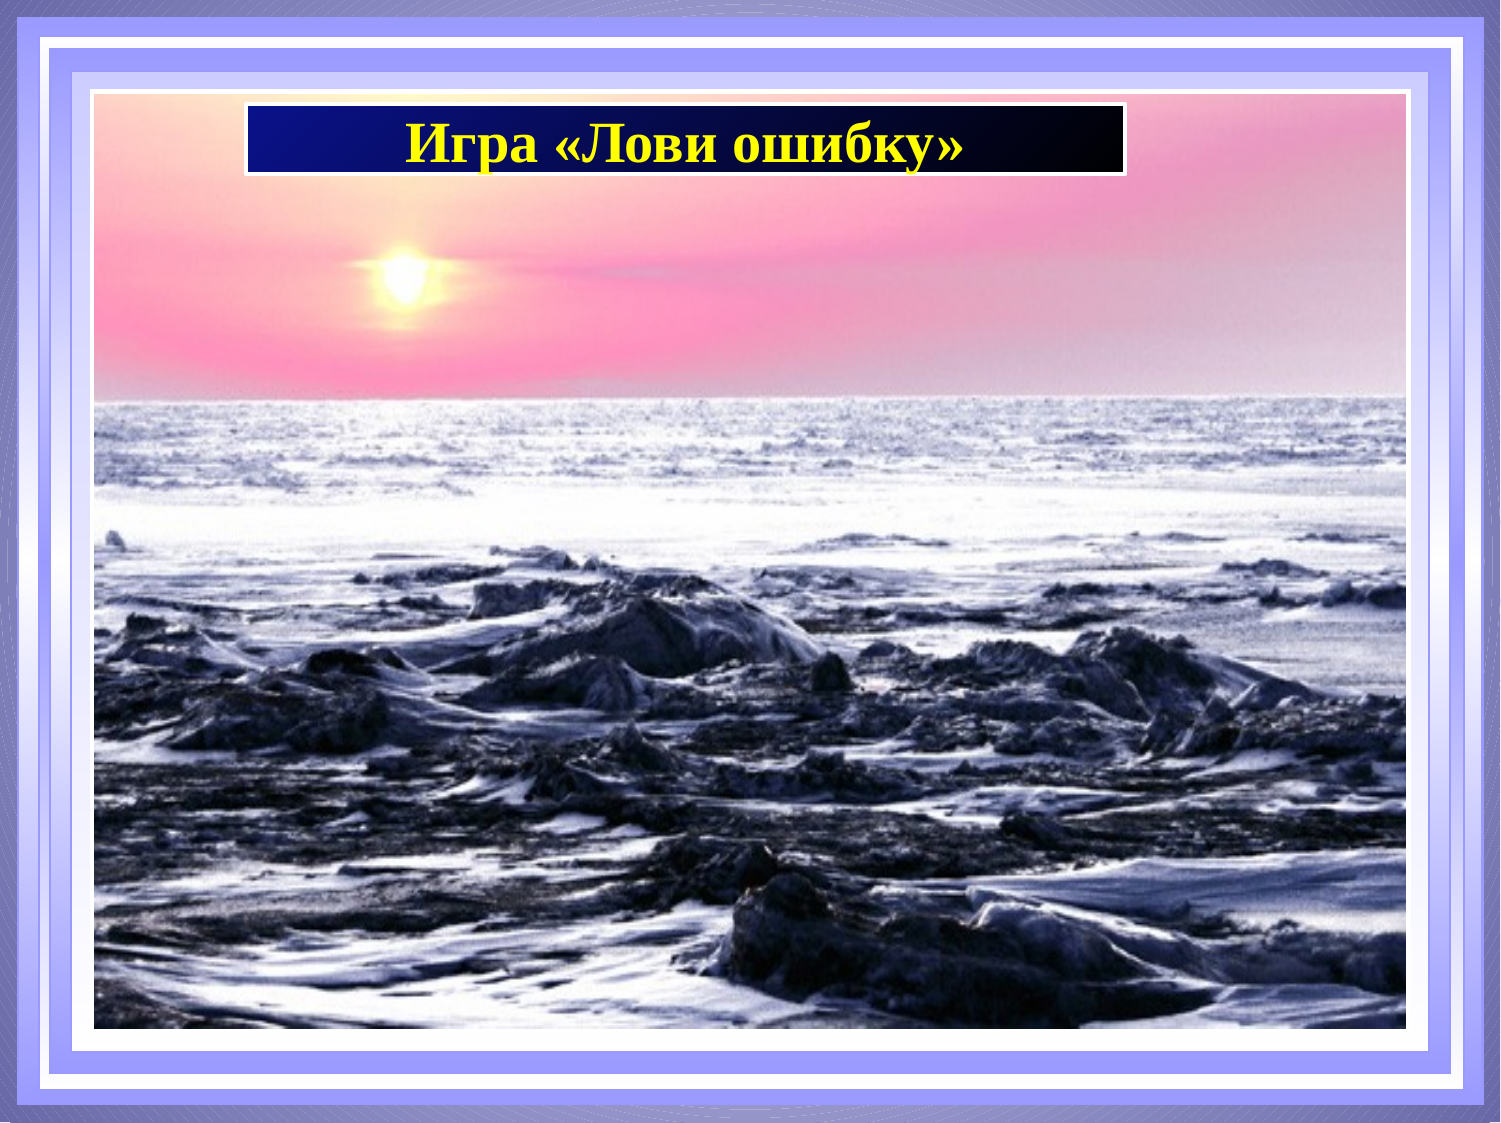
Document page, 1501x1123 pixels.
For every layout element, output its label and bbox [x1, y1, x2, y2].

picture [93, 93, 1407, 1029]
